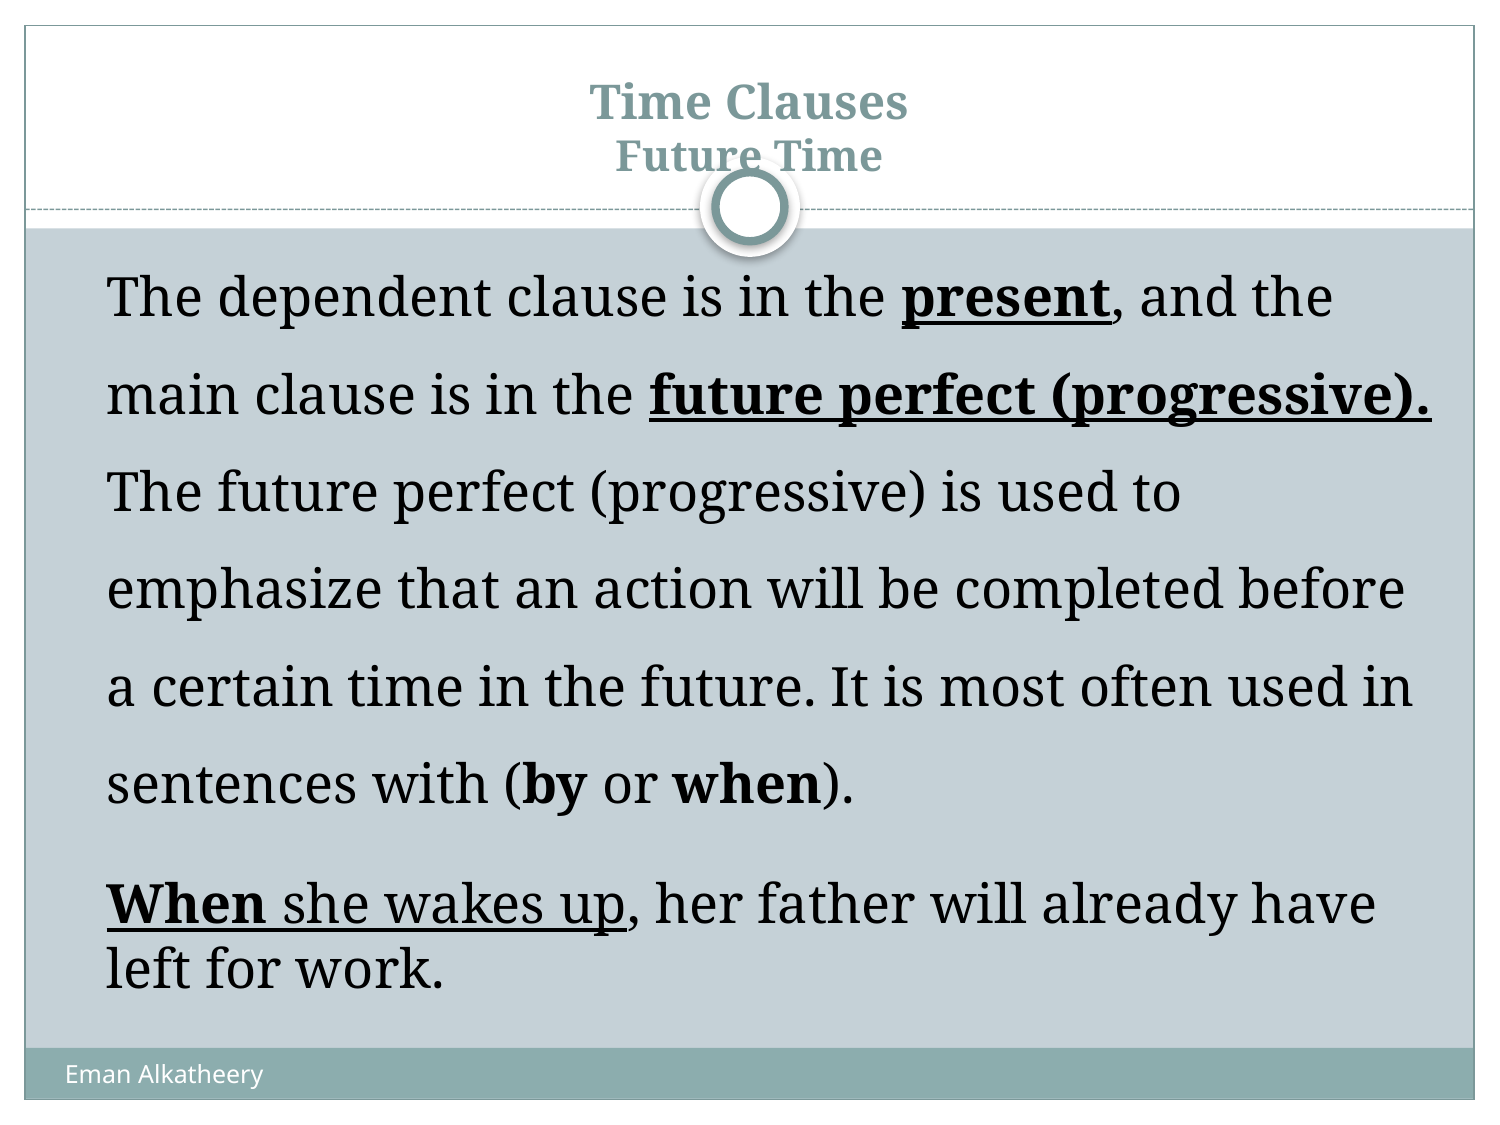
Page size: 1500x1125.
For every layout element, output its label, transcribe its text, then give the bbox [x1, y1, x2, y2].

footer Eman Alkatheery [50, 1051, 638, 1112]
title Time Clauses Future Time [49, 63, 1450, 188]
list The dependent clause is in the present, and the main clause is in the future perfect (progressive). The future perfect (progressive) is used to emphasize that an action will be completed before a certain time in the future. It is most often used in sentences with (by or when). When she wakes up, her father will already have left for work. [46, 222, 1454, 973]
